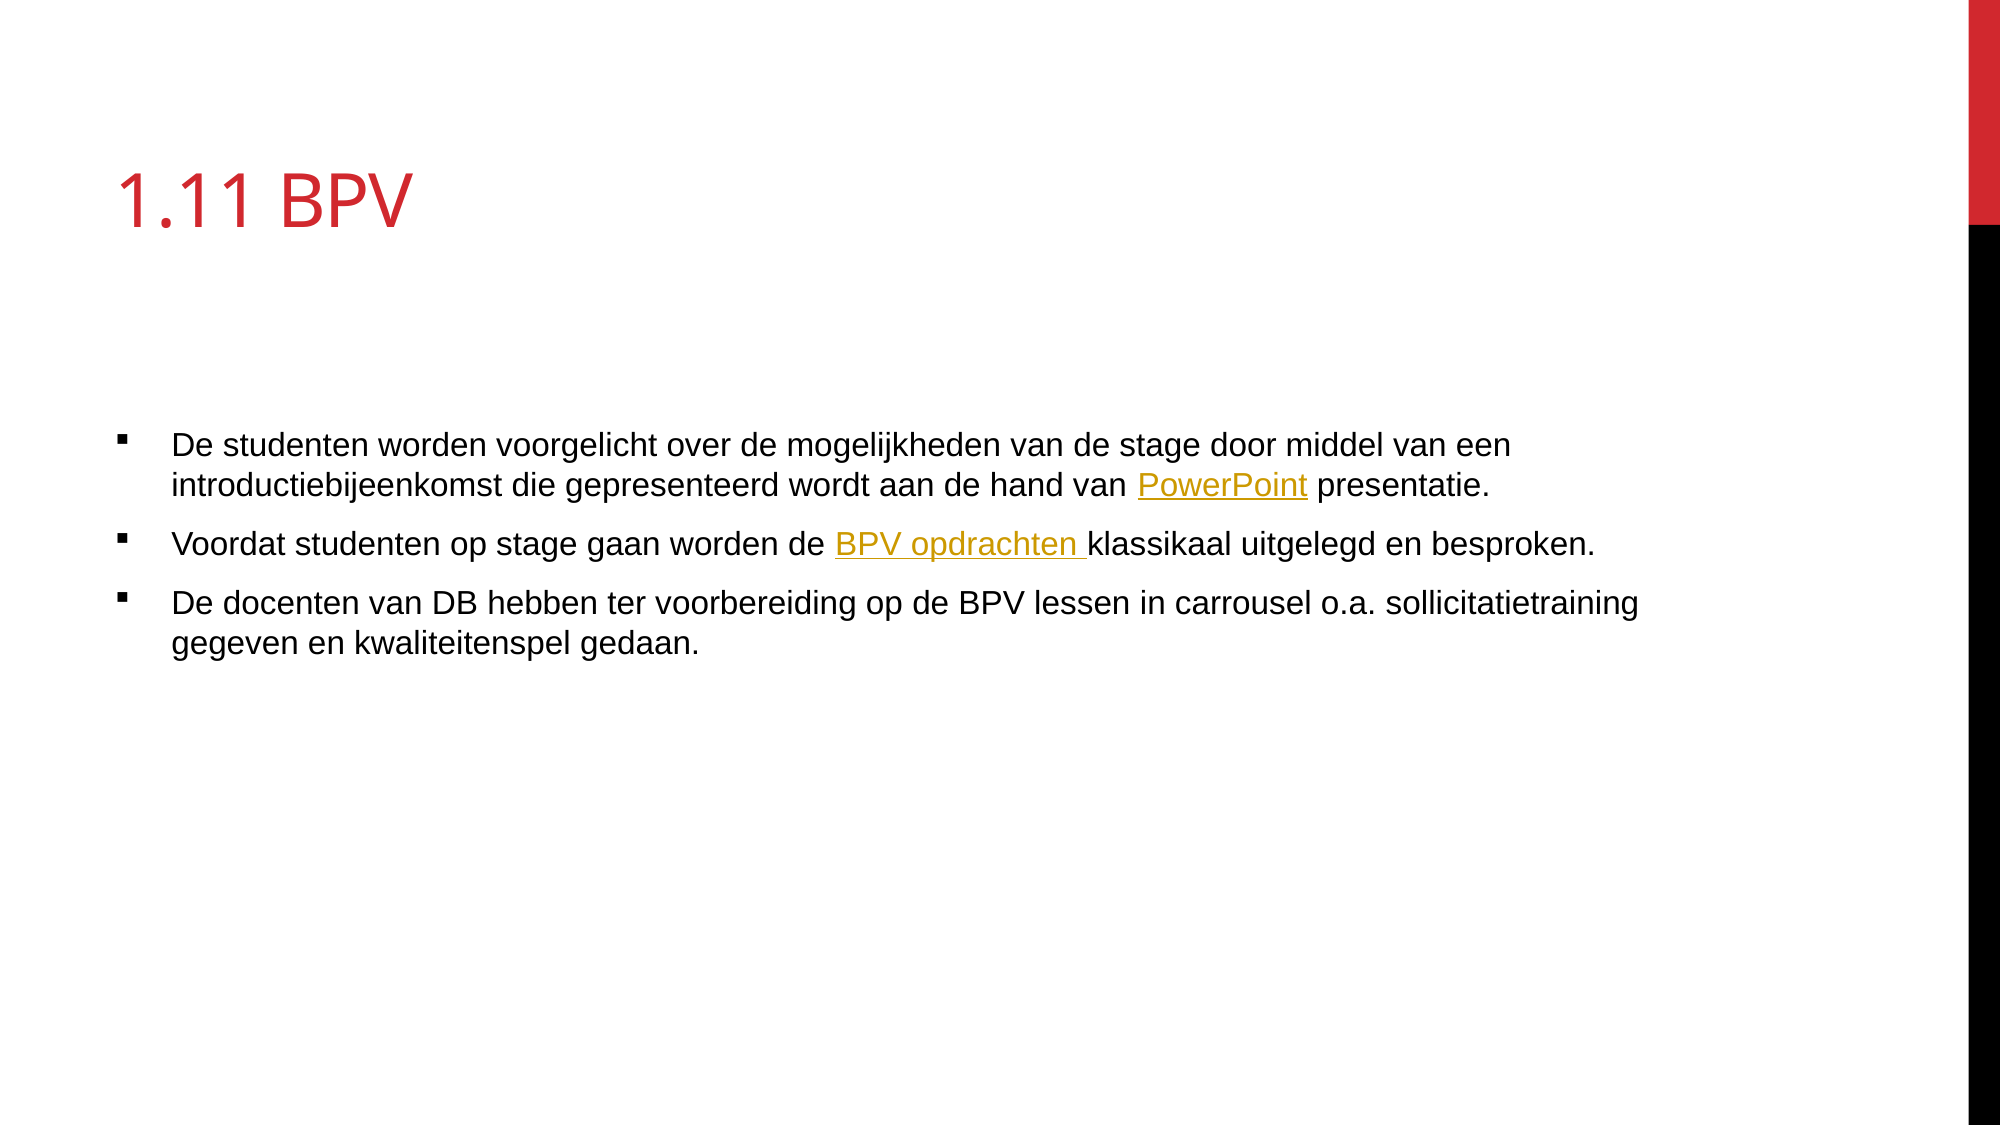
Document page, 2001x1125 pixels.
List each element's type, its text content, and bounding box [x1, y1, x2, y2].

list De studenten worden voorgelicht over de mogelijkheden van de stage door middel van een introductiebijeenkomst die gepresenteerd wordt aan de hand van PowerPoint presentatie. Voordat studenten op stage gaan worden de BPV opdrachten klassikaal uitgelegd en besproken. De docenten van DB hebben ter voorbereiding op de BPV lessen in carrousel o.a. sollicitatietraining gegeven en kwaliteitenspel gedaan. [99, 287, 1767, 1005]
title 1.11 BPV [99, 25, 1367, 250]
